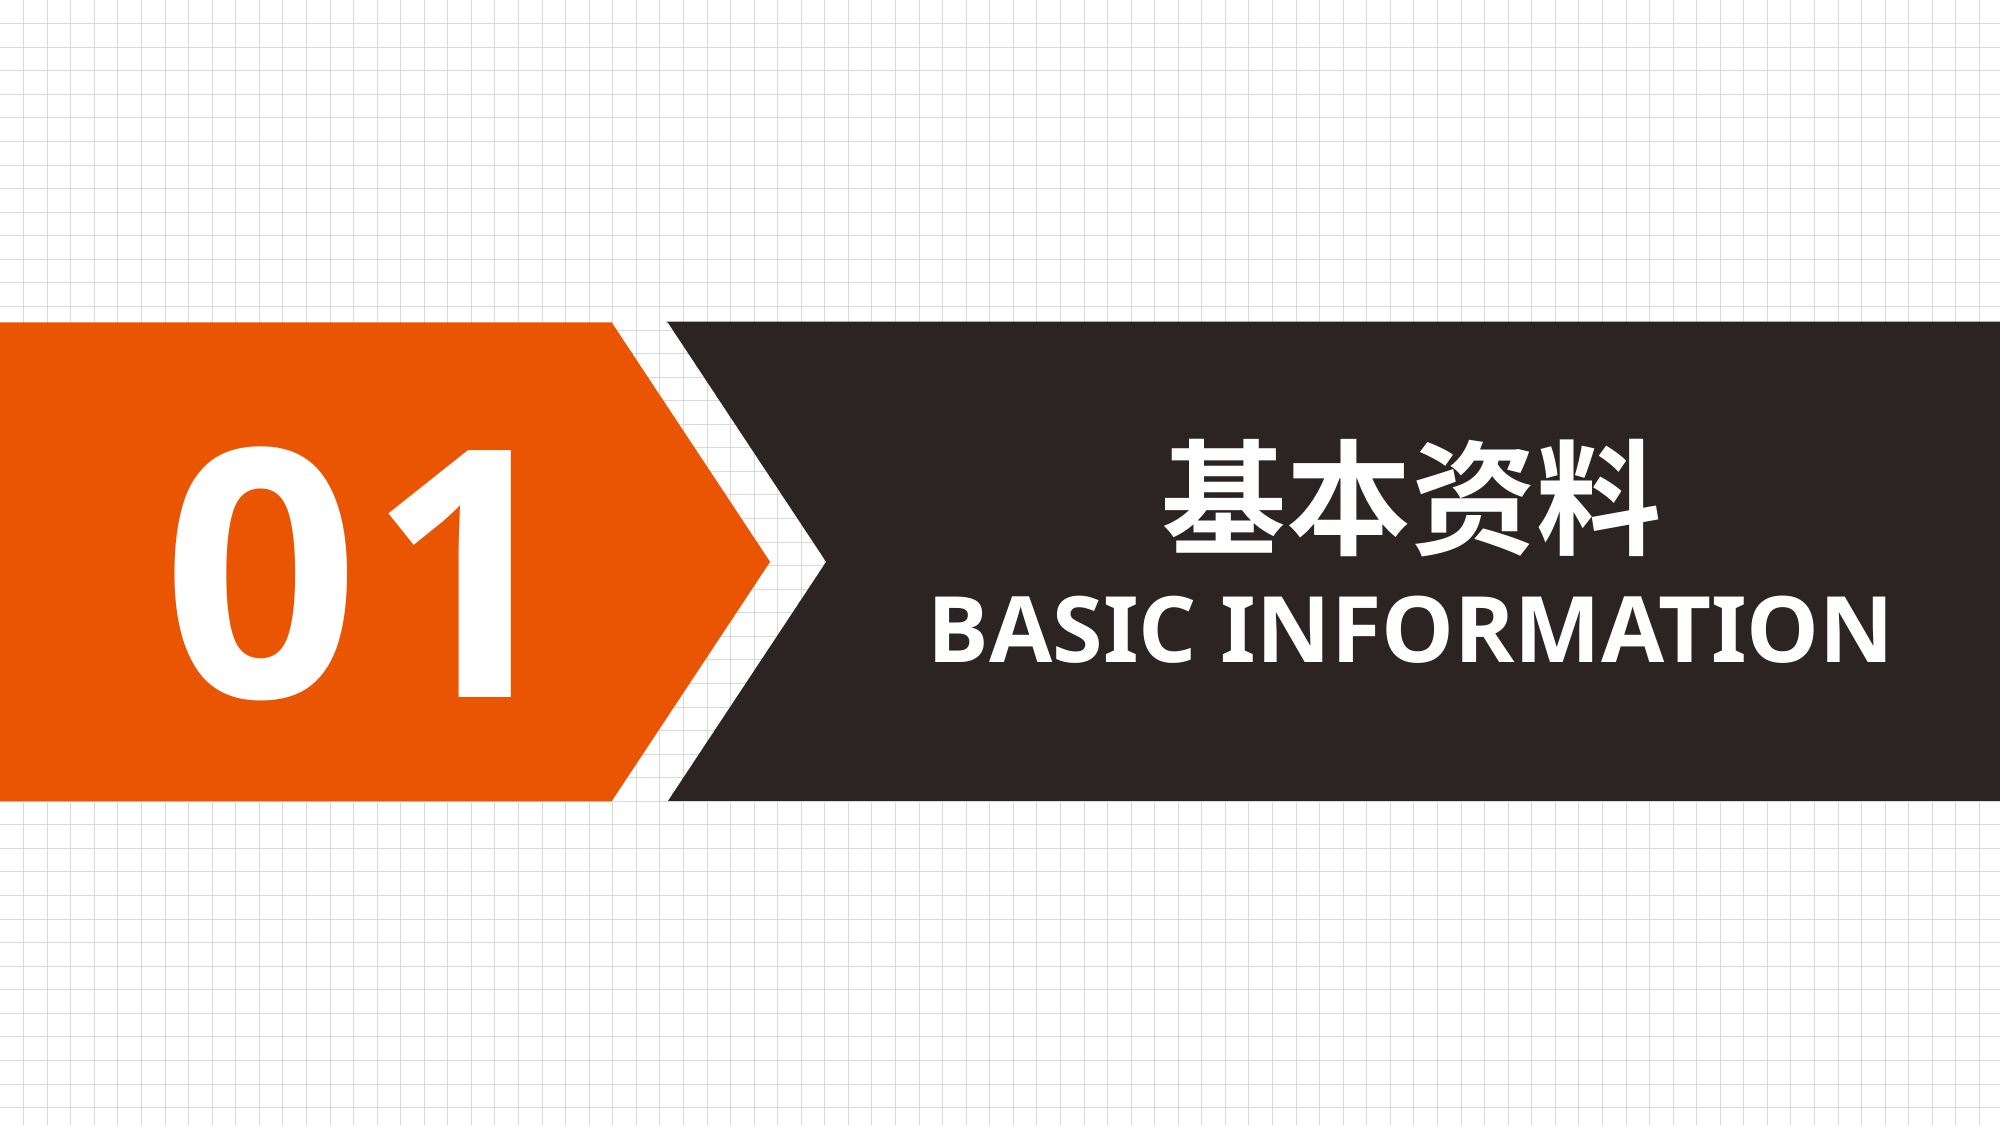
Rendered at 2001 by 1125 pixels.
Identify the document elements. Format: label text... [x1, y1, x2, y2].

text_box [664, 320, 2000, 802]
text_box 基本资料 BASIC INFORMATION [913, 413, 1910, 688]
text_box 01 [162, 351, 567, 767]
text_box [0, 321, 772, 803]
